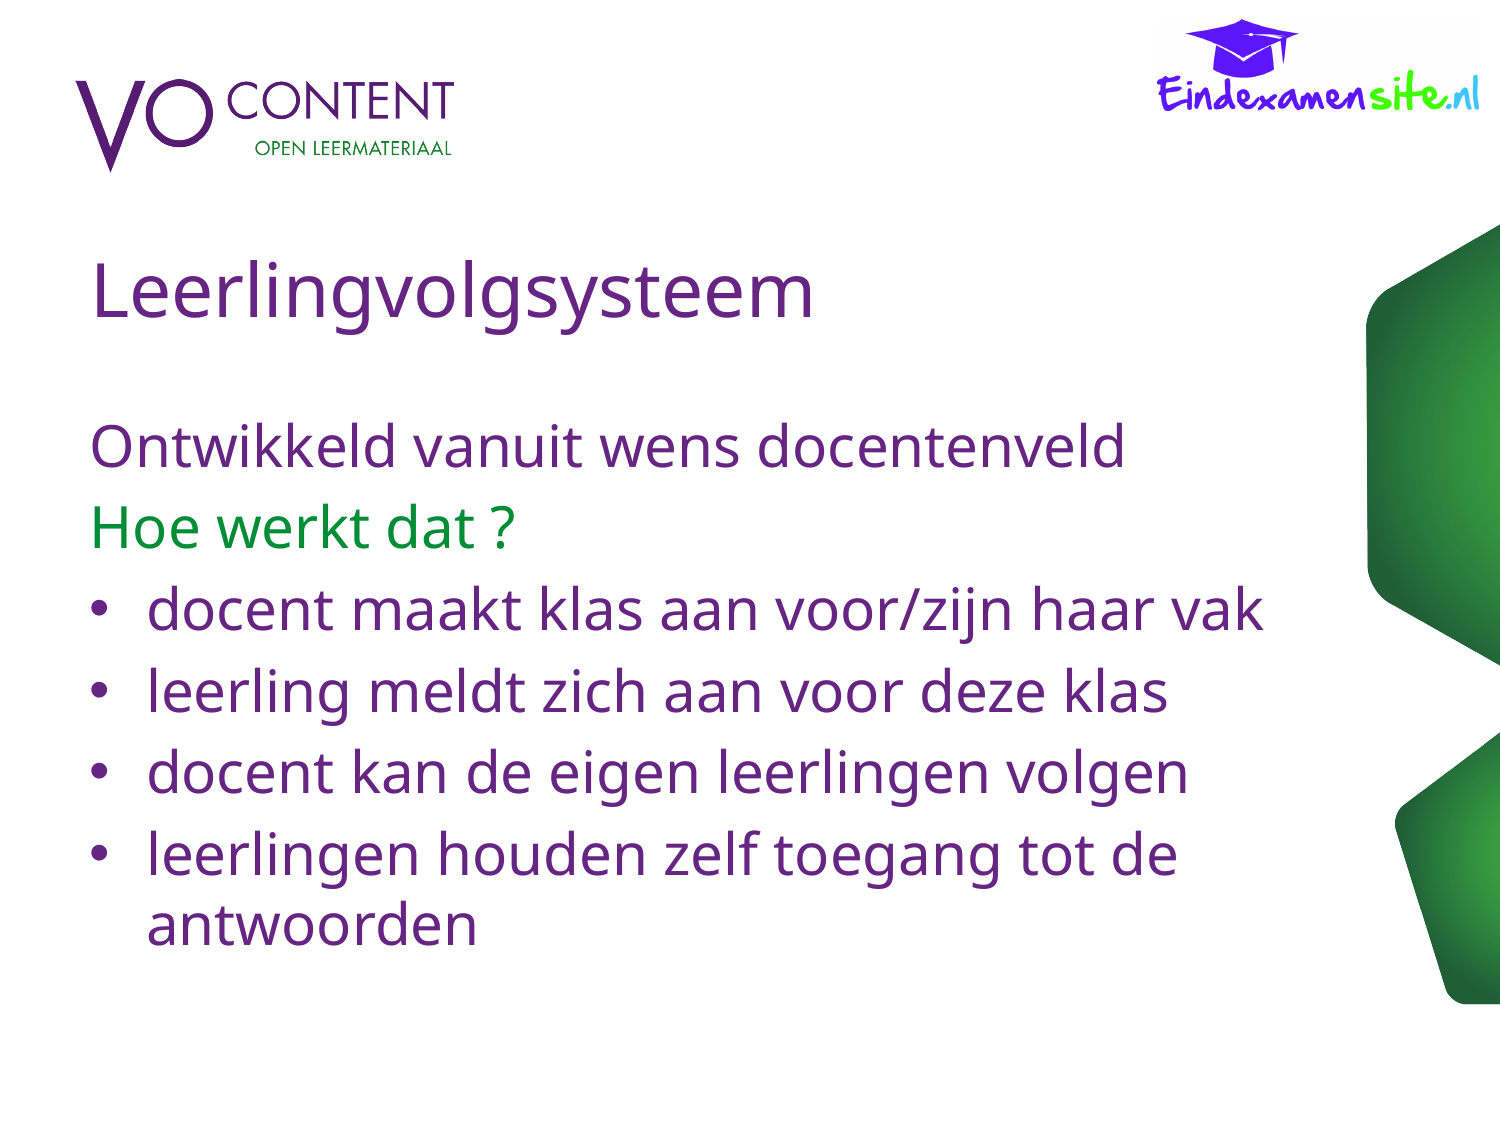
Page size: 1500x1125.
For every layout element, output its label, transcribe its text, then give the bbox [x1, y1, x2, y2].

list Ontwikkeld vanuit wens docentenveld Hoe werkt dat ? docent maakt klas aan voor/zijn haar vak leerling meldt zich aan voor deze klas docent kan de eigen leerlingen volgen leerlingen houden zelf toegang tot de antwoorden [75, 401, 1319, 905]
picture [1157, 19, 1480, 111]
picture [75, 79, 454, 173]
picture [1366, 222, 1500, 1005]
title Leerlingvolgsysteem [75, 177, 1237, 399]
